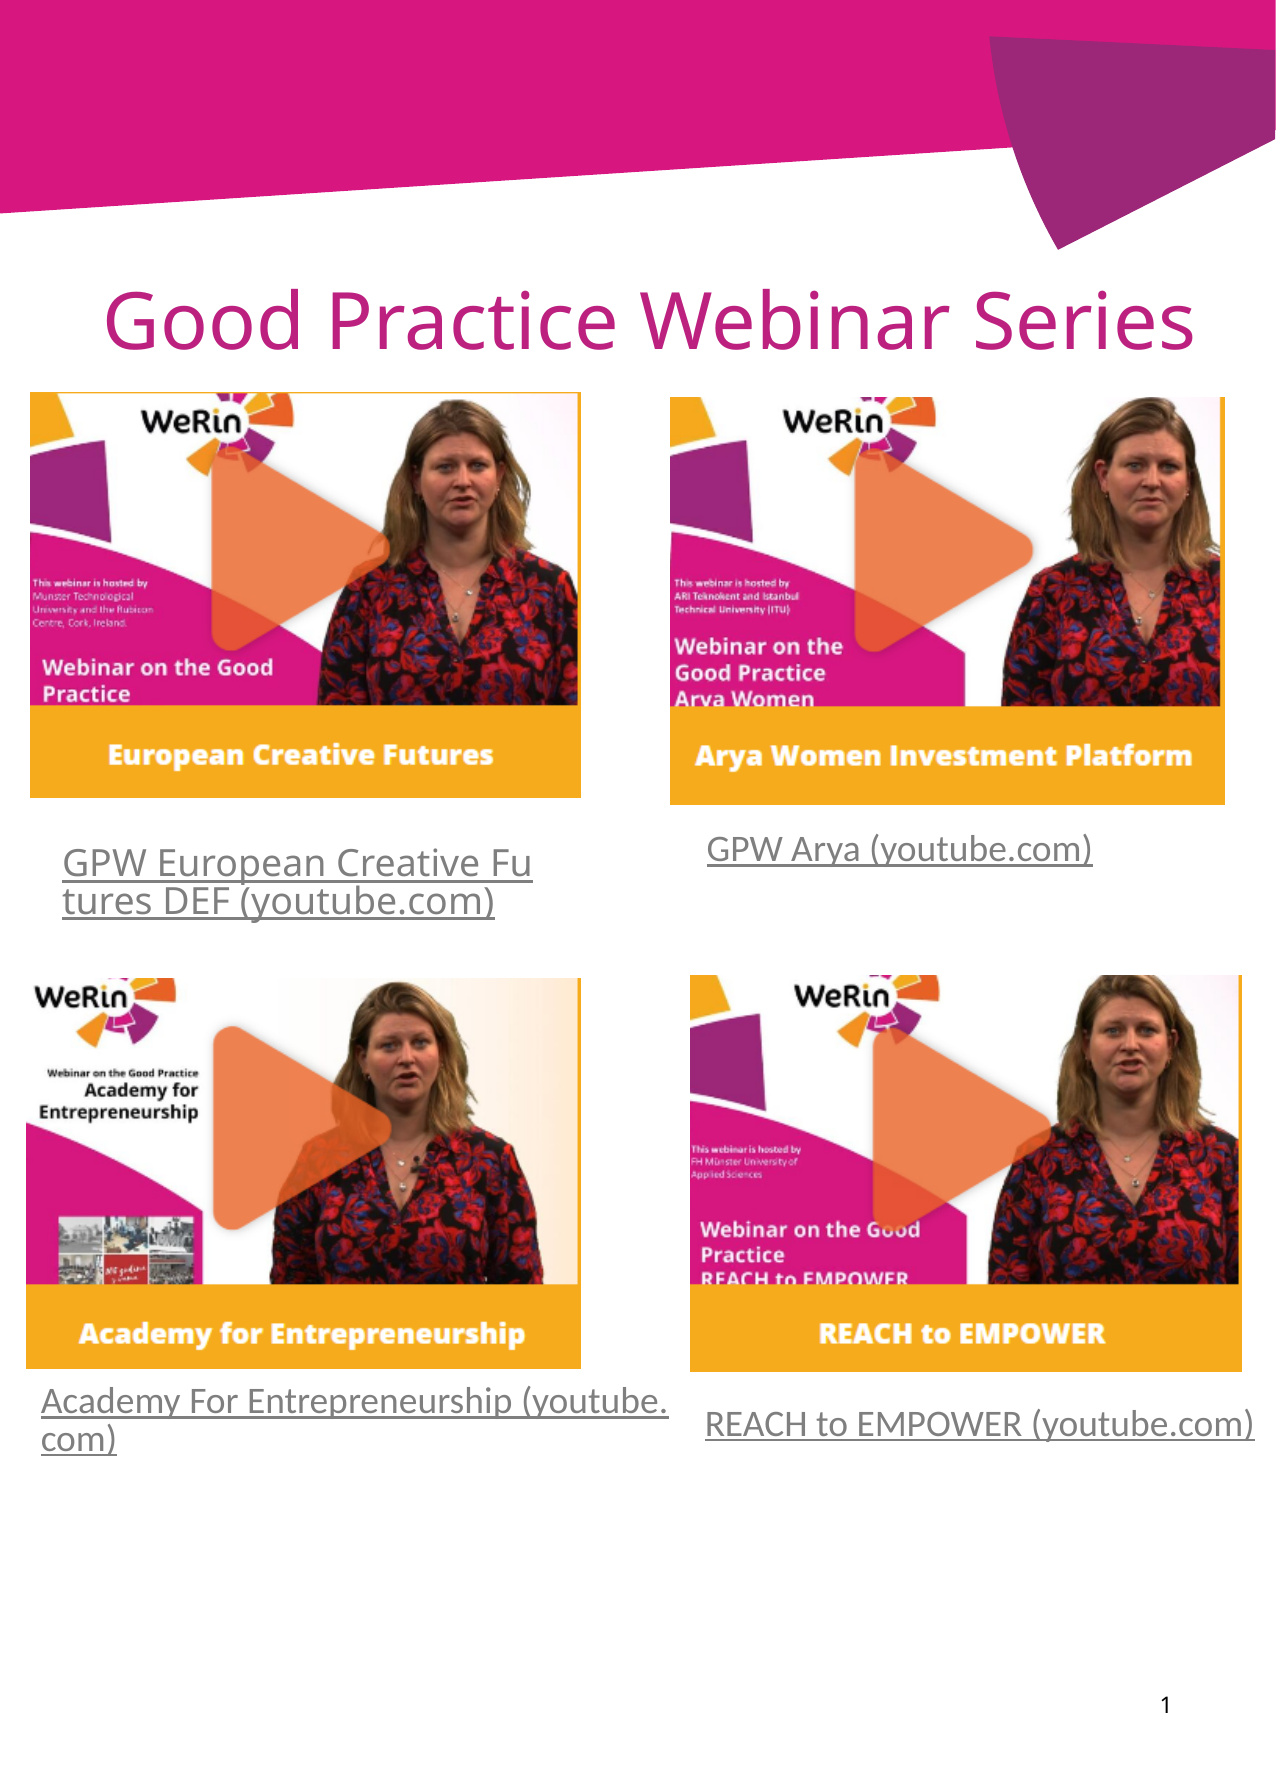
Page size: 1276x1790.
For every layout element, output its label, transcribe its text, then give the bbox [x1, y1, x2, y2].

text_box GPW Arya (youtube.com) [691, 816, 1276, 877]
slide_number 1 [900, 1658, 1188, 1754]
picture [26, 978, 581, 1369]
picture [689, 975, 1242, 1373]
text_box REACH to EMPOWER (youtube.com) [690, 1391, 1276, 1452]
text_box Academy For Entrepreneurship (youtube.com) [26, 1368, 692, 1429]
picture [30, 392, 581, 798]
list GPW European Creative Futures DEF (youtube.com) [47, 831, 560, 878]
list Good Practice Webinar Series [87, 290, 1253, 404]
picture [670, 397, 1225, 805]
